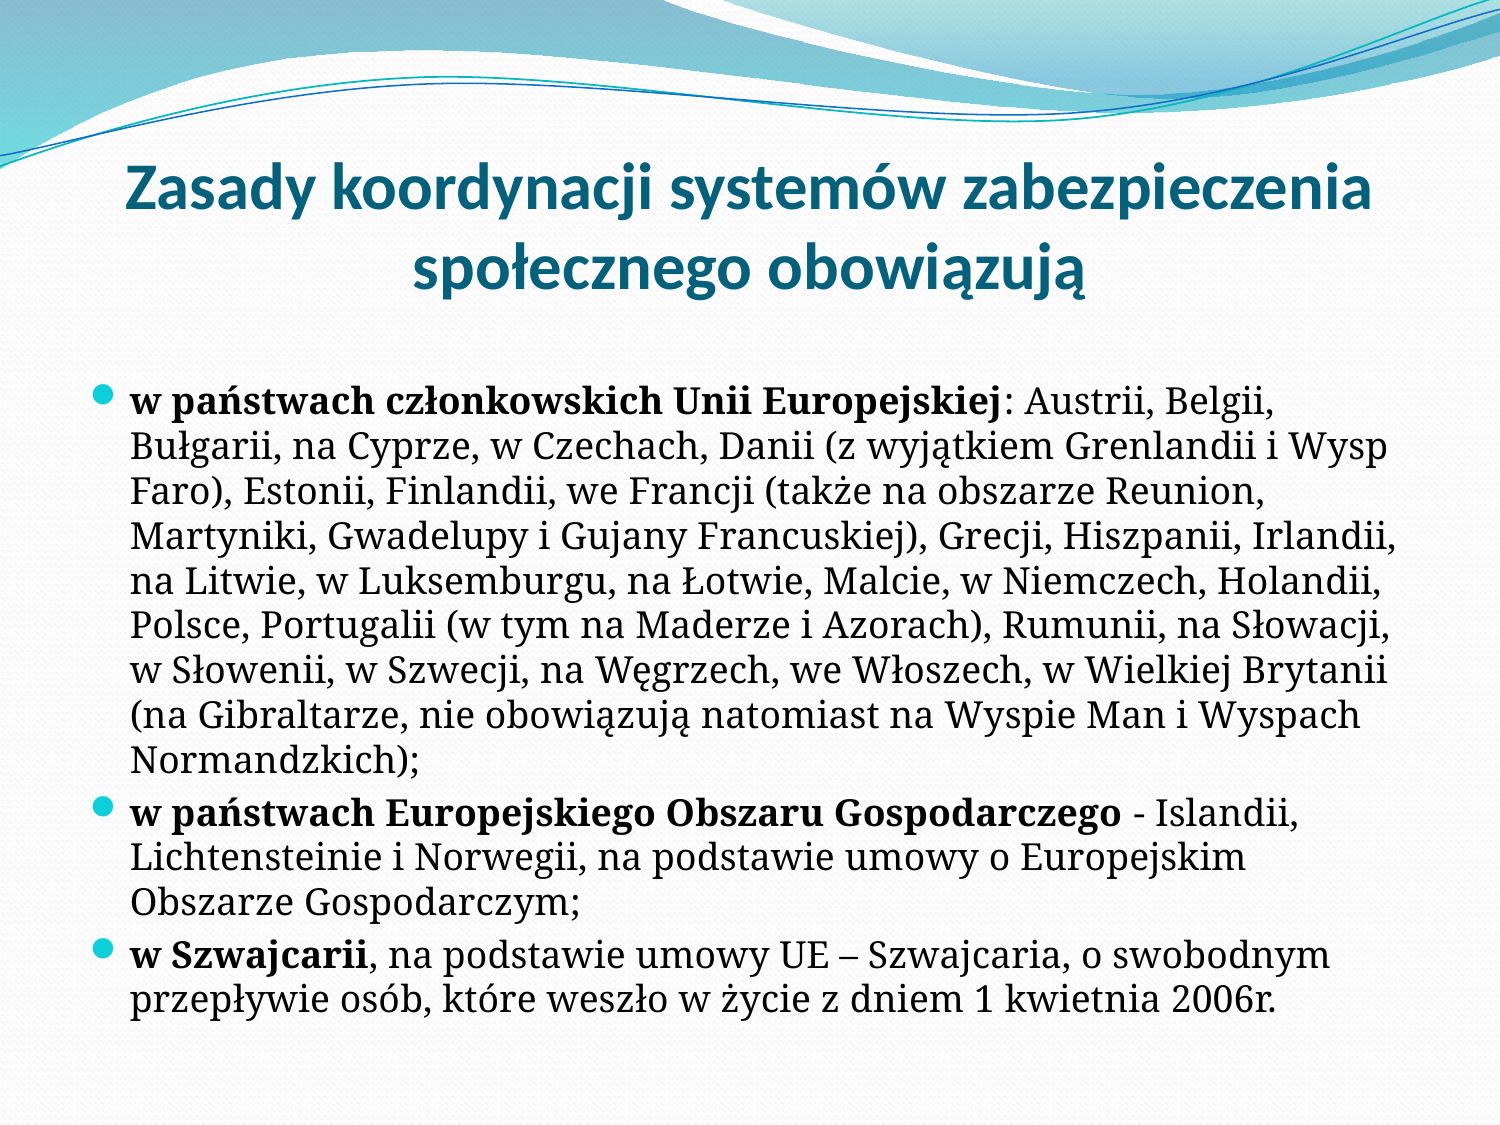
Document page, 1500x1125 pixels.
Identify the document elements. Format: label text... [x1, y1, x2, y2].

list w państwach członkowskich Unii Europejskiej: Austrii, Belgii, Bułgarii, na Cyprze, w Czechach, Danii (z wyjątkiem Grenlandii i Wysp Faro), Estonii, Finlandii, we Francji (także na obszarze Reunion, Martyniki, Gwadelupy i Gujany Francuskiej), Grecji, Hiszpanii, Irlandii, na Litwie, w Luksemburgu, na Łotwie, Malcie, w Niemczech, Holandii, Polsce, Portugalii (w tym na Maderze i Azorach), Rumunii, na Słowacji, w Słowenii, w Szwecji, na Węgrzech, we Włoszech, w Wielkiej Brytanii (na Gibraltarze, nie obowiązują natomiast na Wyspie Man i Wyspach Normandzkich); w państwach Europejskiego Obszaru Gospodarczego - Islandii, Lichtensteinie i Norwegii, na podstawie umowy o Europejskim Obszarze Gospodarczym; w Szwajcarii, na podstawie umowy UE – Szwajcaria, o swobodnym przepływie osób, które weszło w życie z dniem 1 kwietnia 2006r. [75, 317, 1425, 1038]
title Zasady koordynacji systemów zabezpieczenia społecznego obowiązują [75, 115, 1425, 303]
